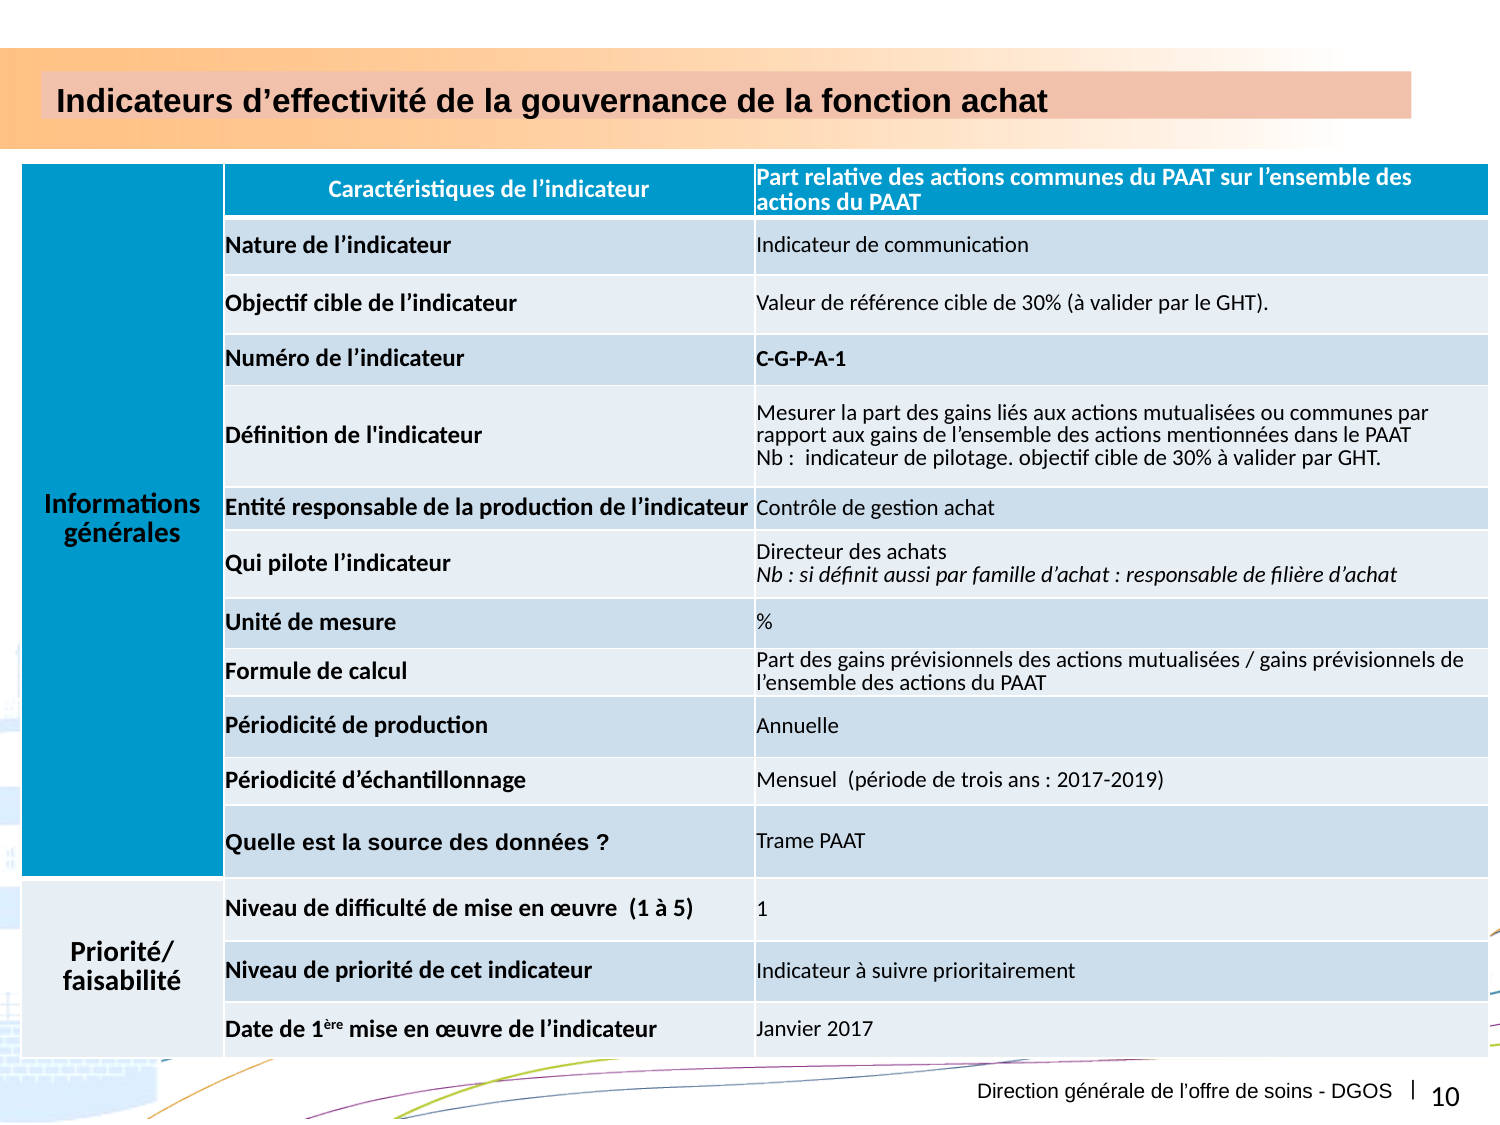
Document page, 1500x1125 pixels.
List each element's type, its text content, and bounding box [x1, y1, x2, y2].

table_cell Quelle est la source des données ? [225, 806, 754, 877]
table_cell Périodicité de production [225, 697, 754, 757]
table_cell Unité de mesure [225, 599, 754, 648]
table_cell Numéro de l’indicateur [225, 335, 754, 385]
table_header Part relative des actions communes du PAAT sur l’ensemble des actions du PAAT [756, 164, 1488, 215]
table_cell Annuelle [756, 697, 1488, 757]
table_cell Trame PAAT [756, 806, 1488, 877]
table_cell Contrôle de gestion achat [756, 488, 1488, 529]
table_cell % [756, 599, 1488, 648]
slide_number 10 [1430, 1077, 1463, 1103]
table_cell Indicateur de communication [756, 220, 1488, 274]
table_cell Niveau de priorité de cet indicateur [225, 942, 754, 1001]
table_header Caractéristiques de l’indicateur [225, 164, 754, 215]
table_cell Priorité/ faisabilité [22, 881, 223, 1057]
table_cell Janvier 2017 [756, 1003, 1488, 1057]
table_cell C-G-P-A-1 [756, 335, 1488, 385]
table_cell Directeur des achats Nb : si définit aussi par famille d’achat : responsable de filière d’achat [756, 531, 1488, 597]
table_cell 1 [756, 879, 1488, 940]
table_cell Formule de calcul [225, 649, 754, 695]
table_cell Entité responsable de la production de l’indicateur [225, 488, 754, 529]
table_cell Nature de l’indicateur [225, 220, 754, 274]
table_cell Mesurer la part des gains liés aux actions mutualisées ou communes par rapport aux gains de l’ensemble des actions mentionnées dans le PAAT Nb : indicateur de pilotage. objectif cible de 30% à valider par GHT. [756, 386, 1488, 486]
table_cell Objectif cible de l’indicateur [225, 276, 754, 333]
table_cell Valeur de référence cible de 30% (à valider par le GHT). [756, 276, 1488, 333]
table_cell Indicateur à suivre prioritairement [756, 942, 1488, 1001]
table_cell Date de 1ère mise en œuvre de l’indicateur [225, 1003, 754, 1057]
table_cell Part des gains prévisionnels des actions mutualisées / gains prévisionnels de l’ensemble des actions du PAAT [756, 649, 1488, 695]
text_box Indicateurs d’effectivité de la gouvernance de la fonction achat [41, 71, 1412, 119]
table_cell Niveau de difficulté de mise en œuvre (1 à 5) [225, 879, 754, 940]
table_cell Qui pilote l’indicateur [225, 531, 754, 597]
table_cell Mensuel (période de trois ans : 2017-2019) [756, 758, 1488, 804]
table_cell Définition de l'indicateur [225, 386, 754, 486]
picture [164, 827, 1500, 1119]
table_cell Périodicité d’échantillonnage [225, 758, 754, 804]
table_header Informations générales [22, 164, 223, 876]
